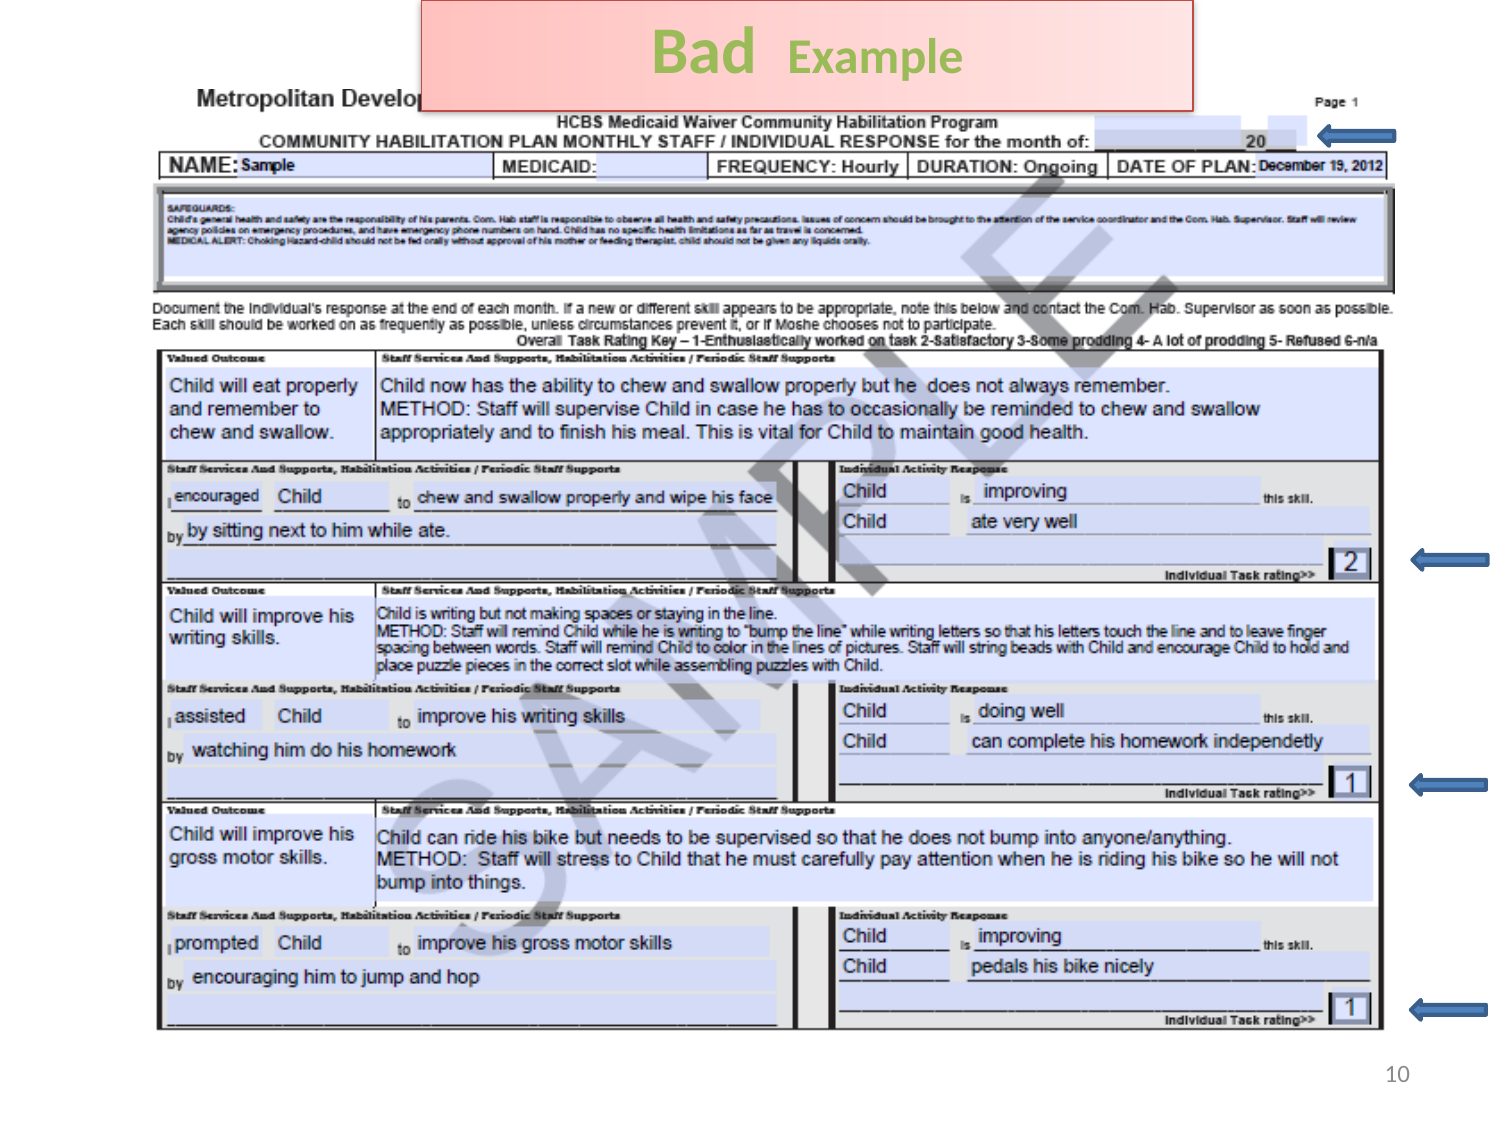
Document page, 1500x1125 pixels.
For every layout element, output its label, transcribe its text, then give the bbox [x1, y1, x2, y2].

text_box [1410, 548, 1490, 572]
text_box [1408, 773, 1488, 797]
slide_number 10 [1074, 1042, 1425, 1103]
text_box Bad Example [421, 0, 1194, 87]
picture [124, 89, 1395, 1051]
text_box [1408, 998, 1488, 1022]
